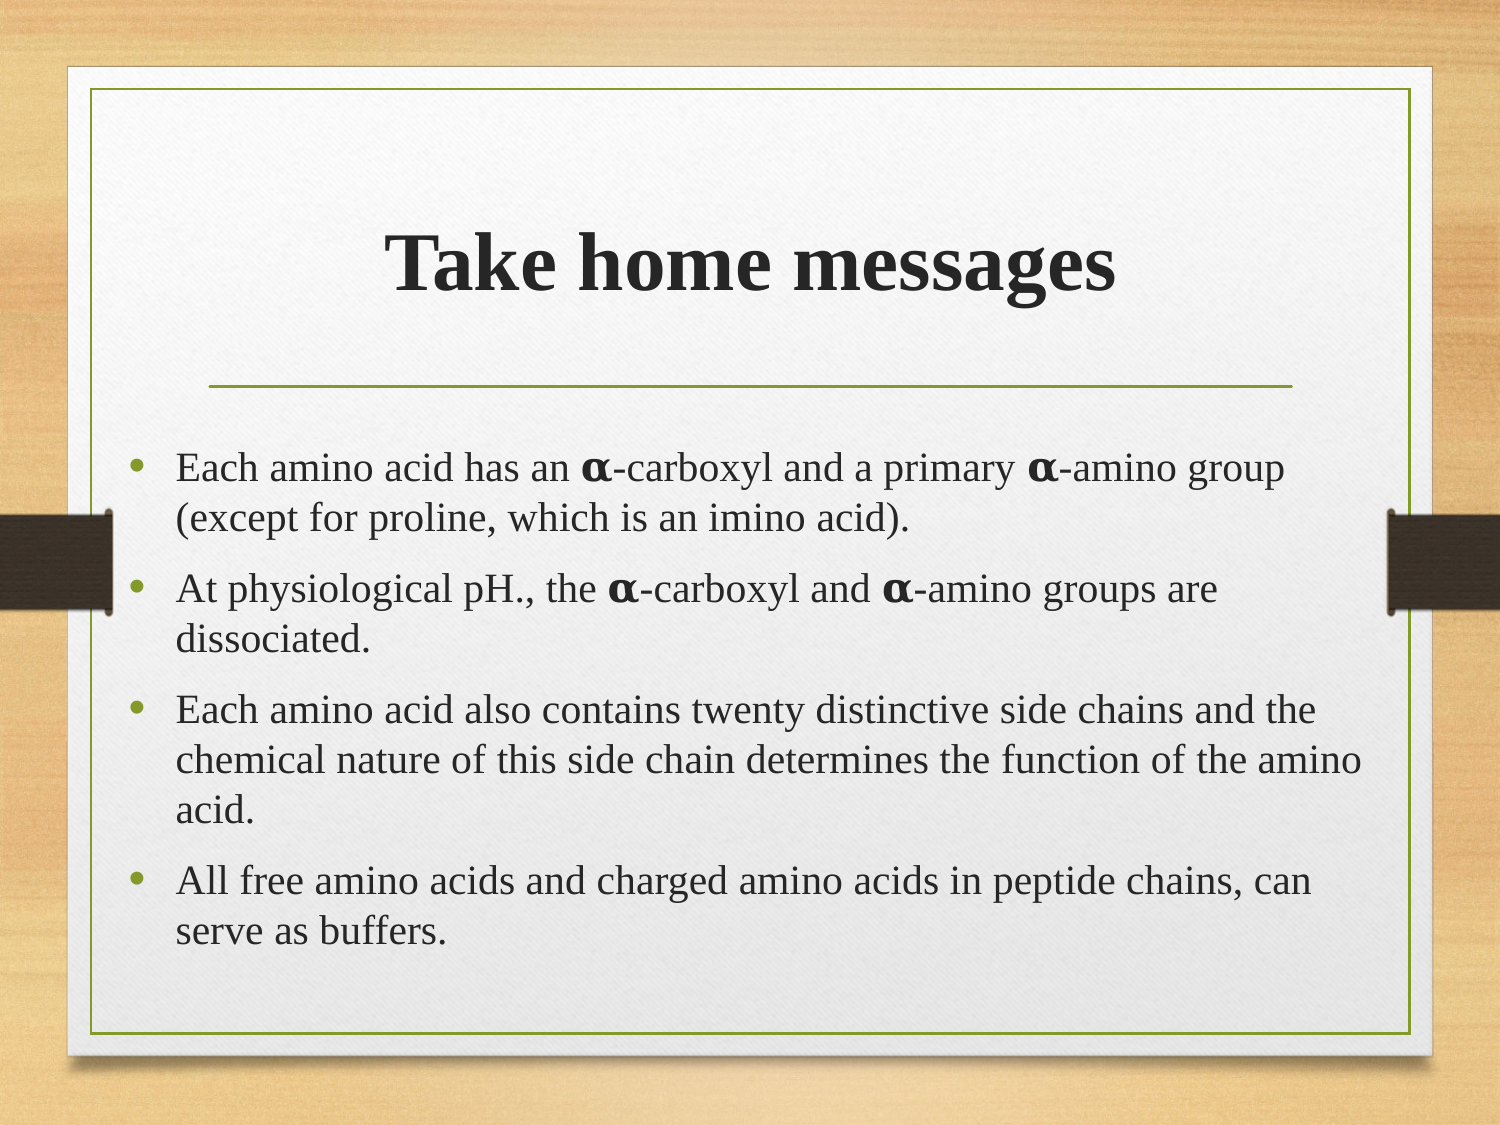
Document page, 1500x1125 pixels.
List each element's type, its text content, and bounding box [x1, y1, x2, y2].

list Each amino acid has an 𝛂-carboxyl and a primary 𝛂-amino group (except for proline, which is an imino acid). At physiological pH., the 𝛂-carboxyl and 𝛂-amino groups are dissociated. Each amino acid also contains twenty distinctive side chains and the chemical nature of this side chain determines the function of the amino acid. All free amino acids and charged amino acids in peptide chains, can serve as buffers. [113, 432, 1385, 1025]
title Take home messages [193, 150, 1309, 365]
picture [0, 0, 1500, 1125]
